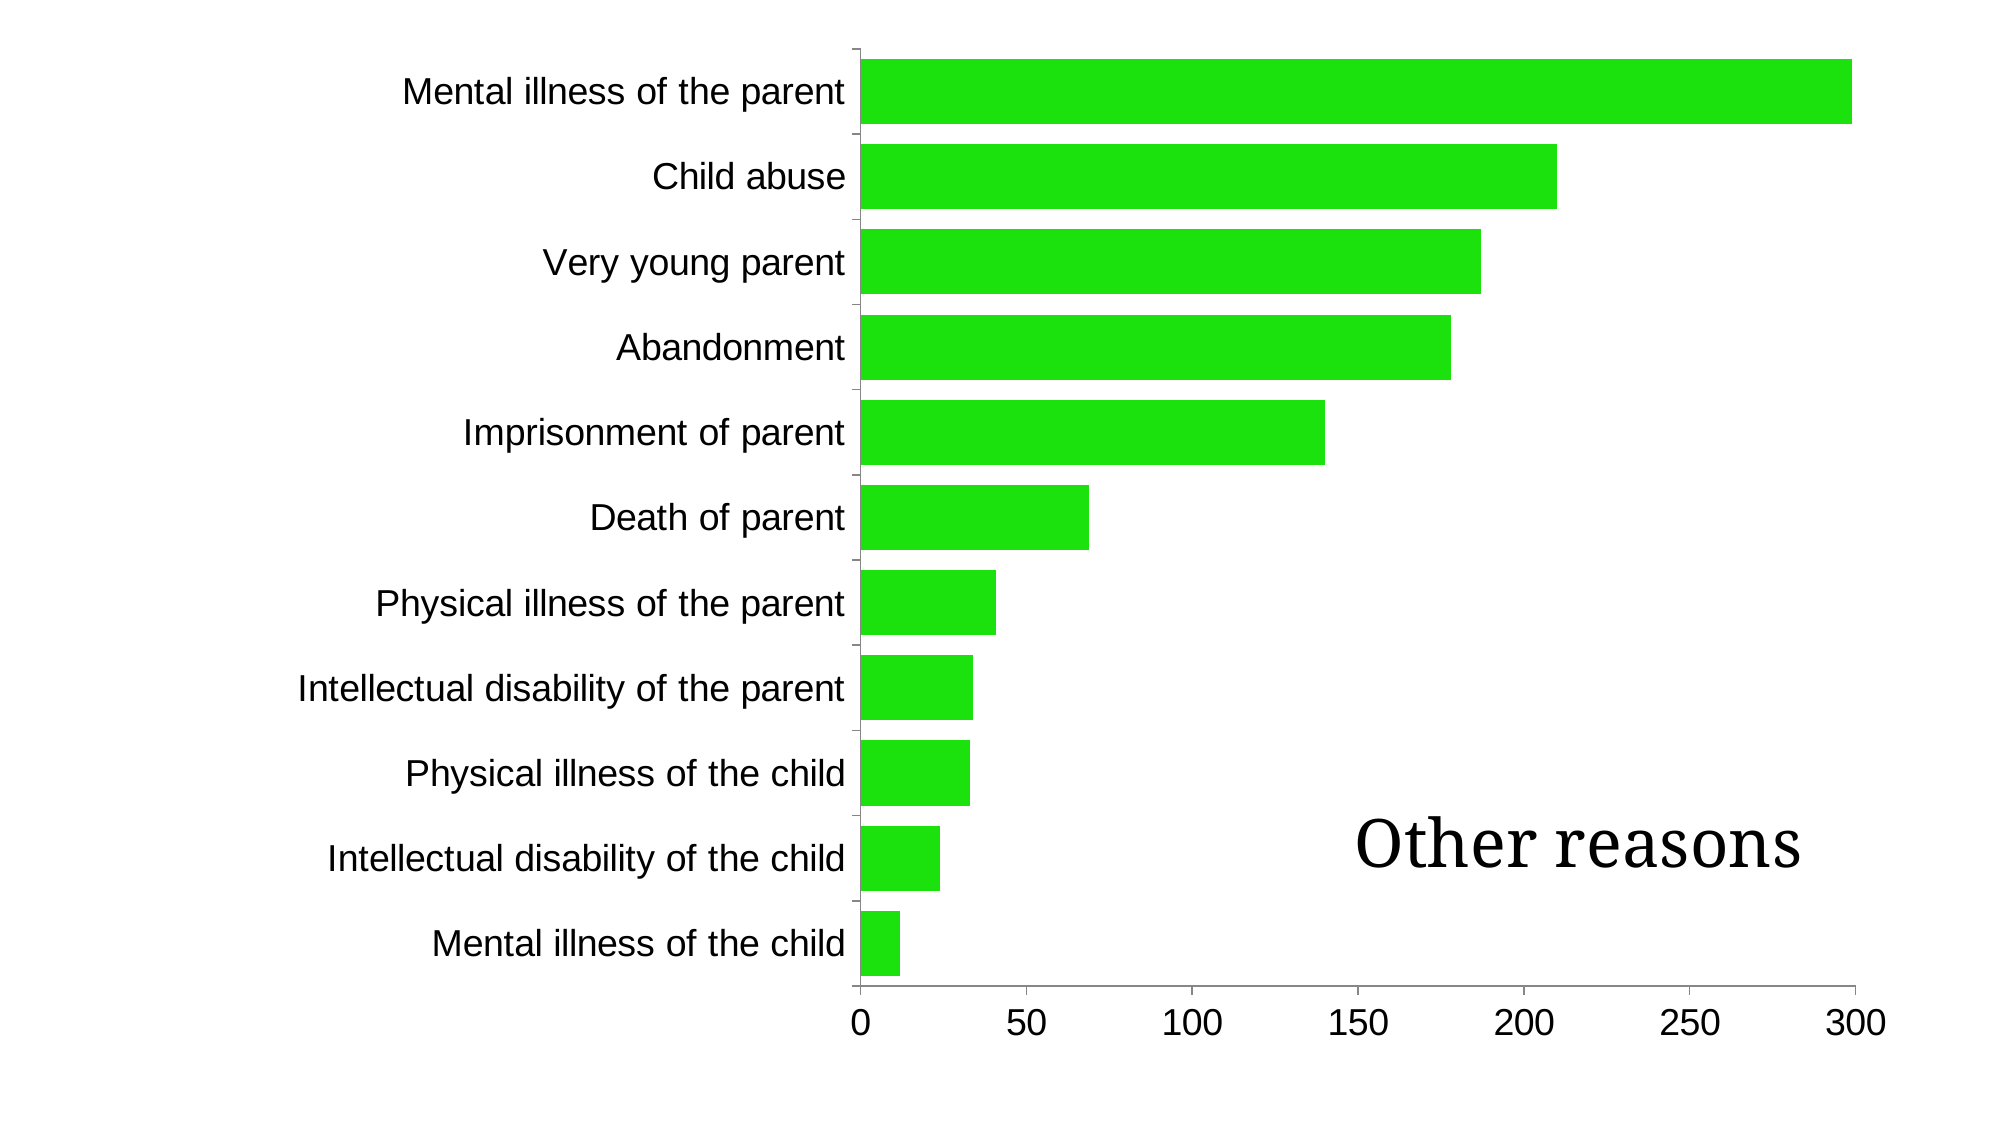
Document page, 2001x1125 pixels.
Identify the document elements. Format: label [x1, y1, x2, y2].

chart [47, 0, 1927, 1125]
